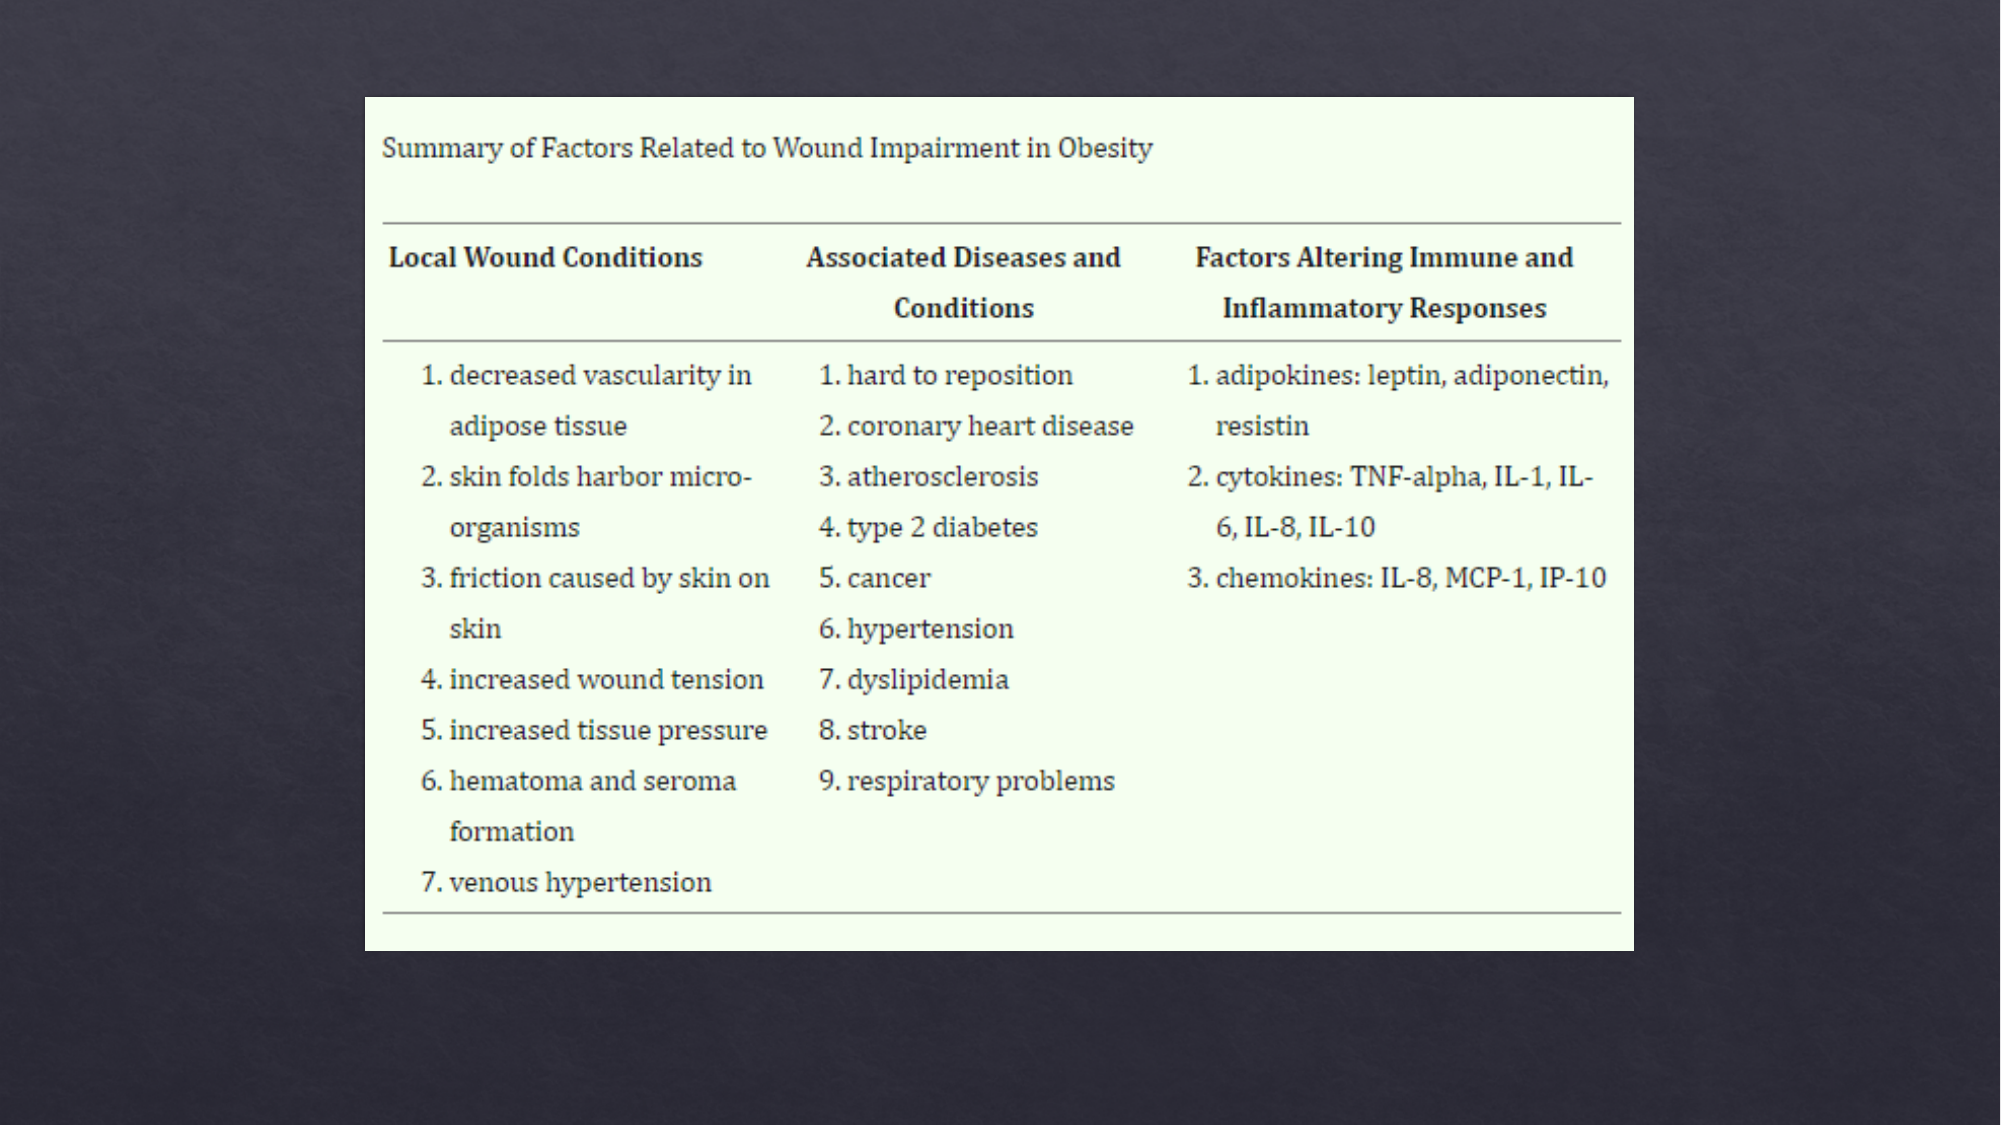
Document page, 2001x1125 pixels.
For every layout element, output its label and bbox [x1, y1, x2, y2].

text_box [0, 0, 2000, 1125]
list [365, 97, 1634, 951]
